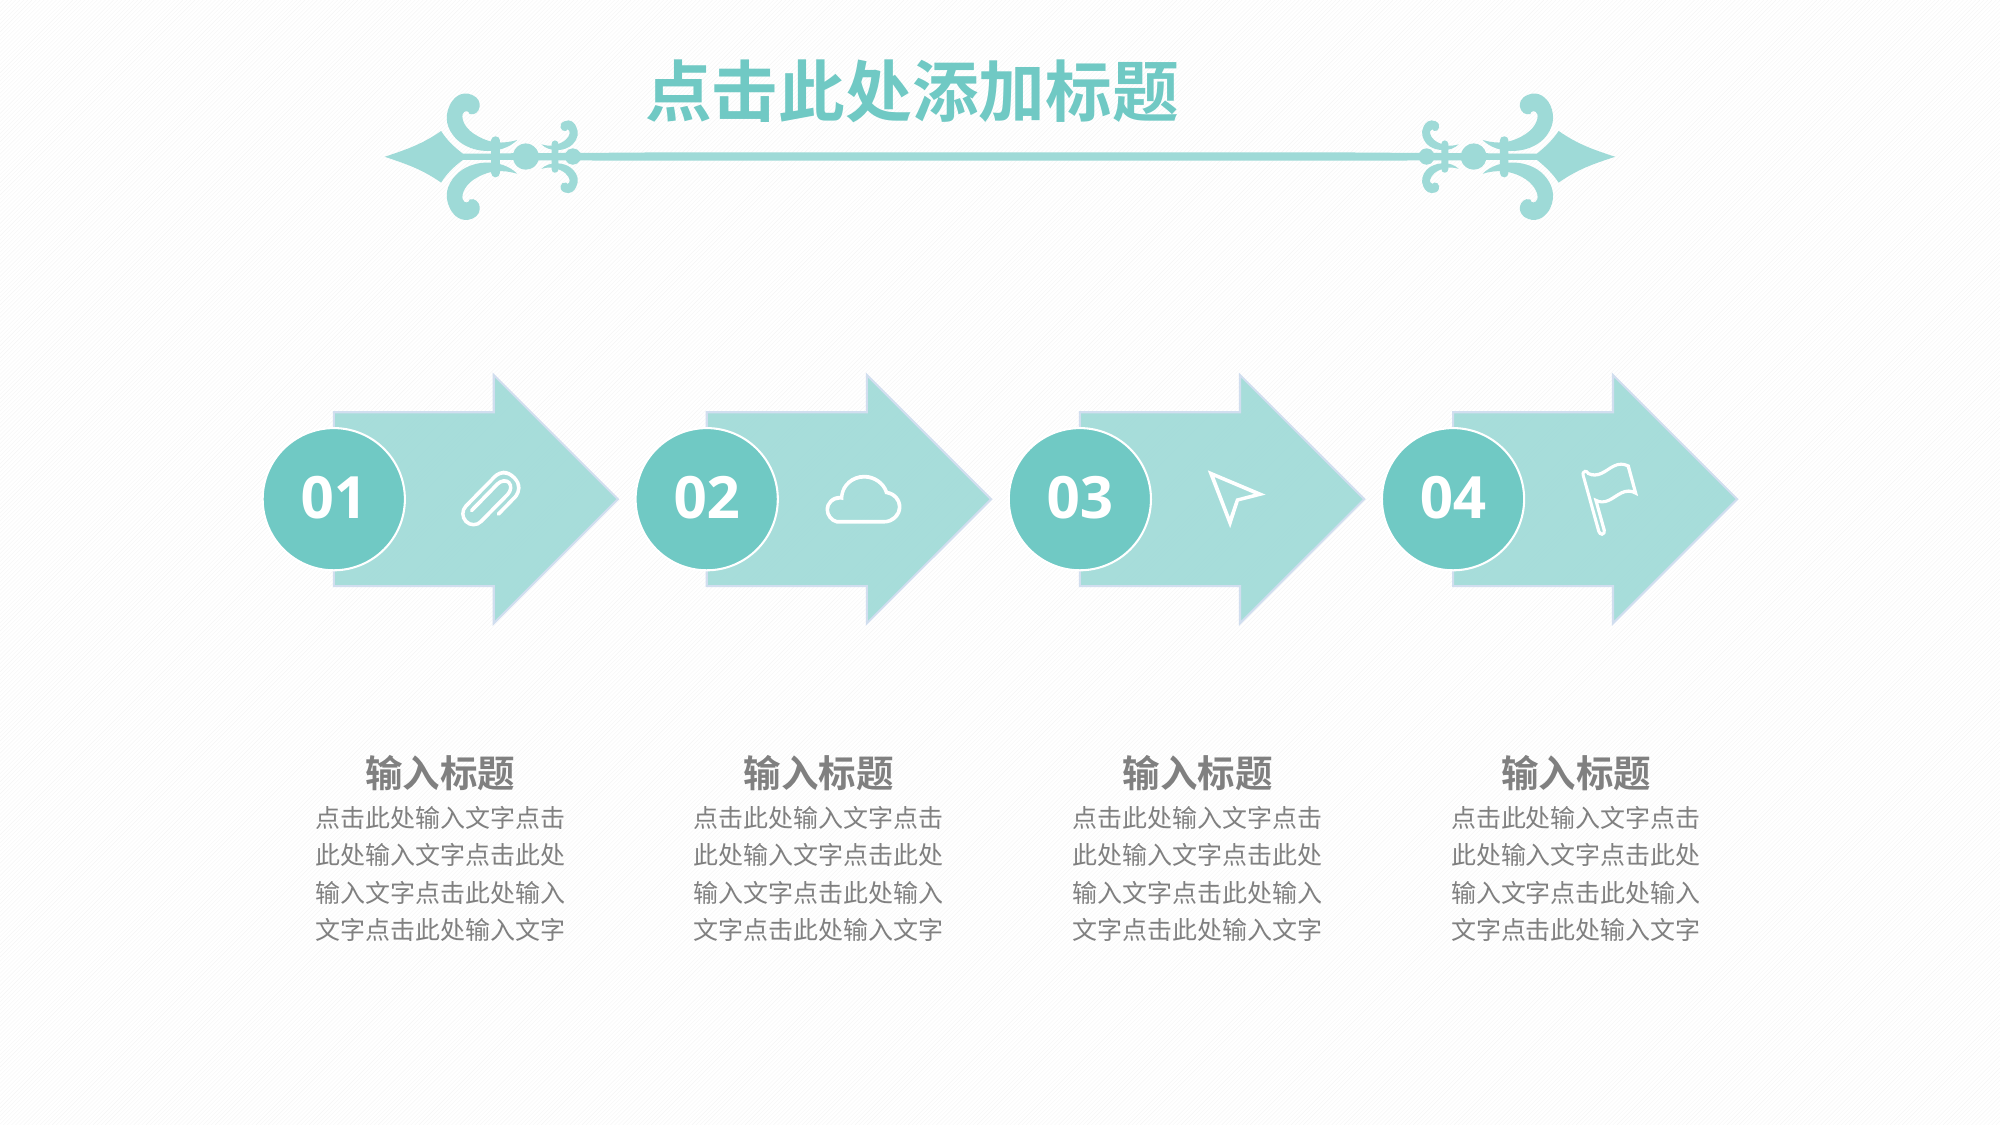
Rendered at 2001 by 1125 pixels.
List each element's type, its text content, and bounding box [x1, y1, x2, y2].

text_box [384, 90, 1616, 224]
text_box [635, 374, 992, 624]
text_box 输入标题 点击此处输入文字点击此处输入文字点击此处输入文字点击此处输入文字点击此处输入文字 [1054, 731, 1341, 953]
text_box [262, 374, 618, 624]
text_box 输入标题 点击此处输入文字点击此处输入文字点击此处输入文字点击此处输入文字点击此处输入文字 [297, 731, 584, 953]
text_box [1008, 374, 1365, 624]
text_box 点击此处添加标题 [630, 42, 1370, 90]
text_box 输入标题 点击此处输入文字点击此处输入文字点击此处输入文字点击此处输入文字点击此处输入文字 [675, 731, 963, 953]
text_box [1381, 374, 1738, 624]
text_box 输入标题 点击此处输入文字点击此处输入文字点击此处输入文字点击此处输入文字点击此处输入文字 [1432, 731, 1720, 953]
